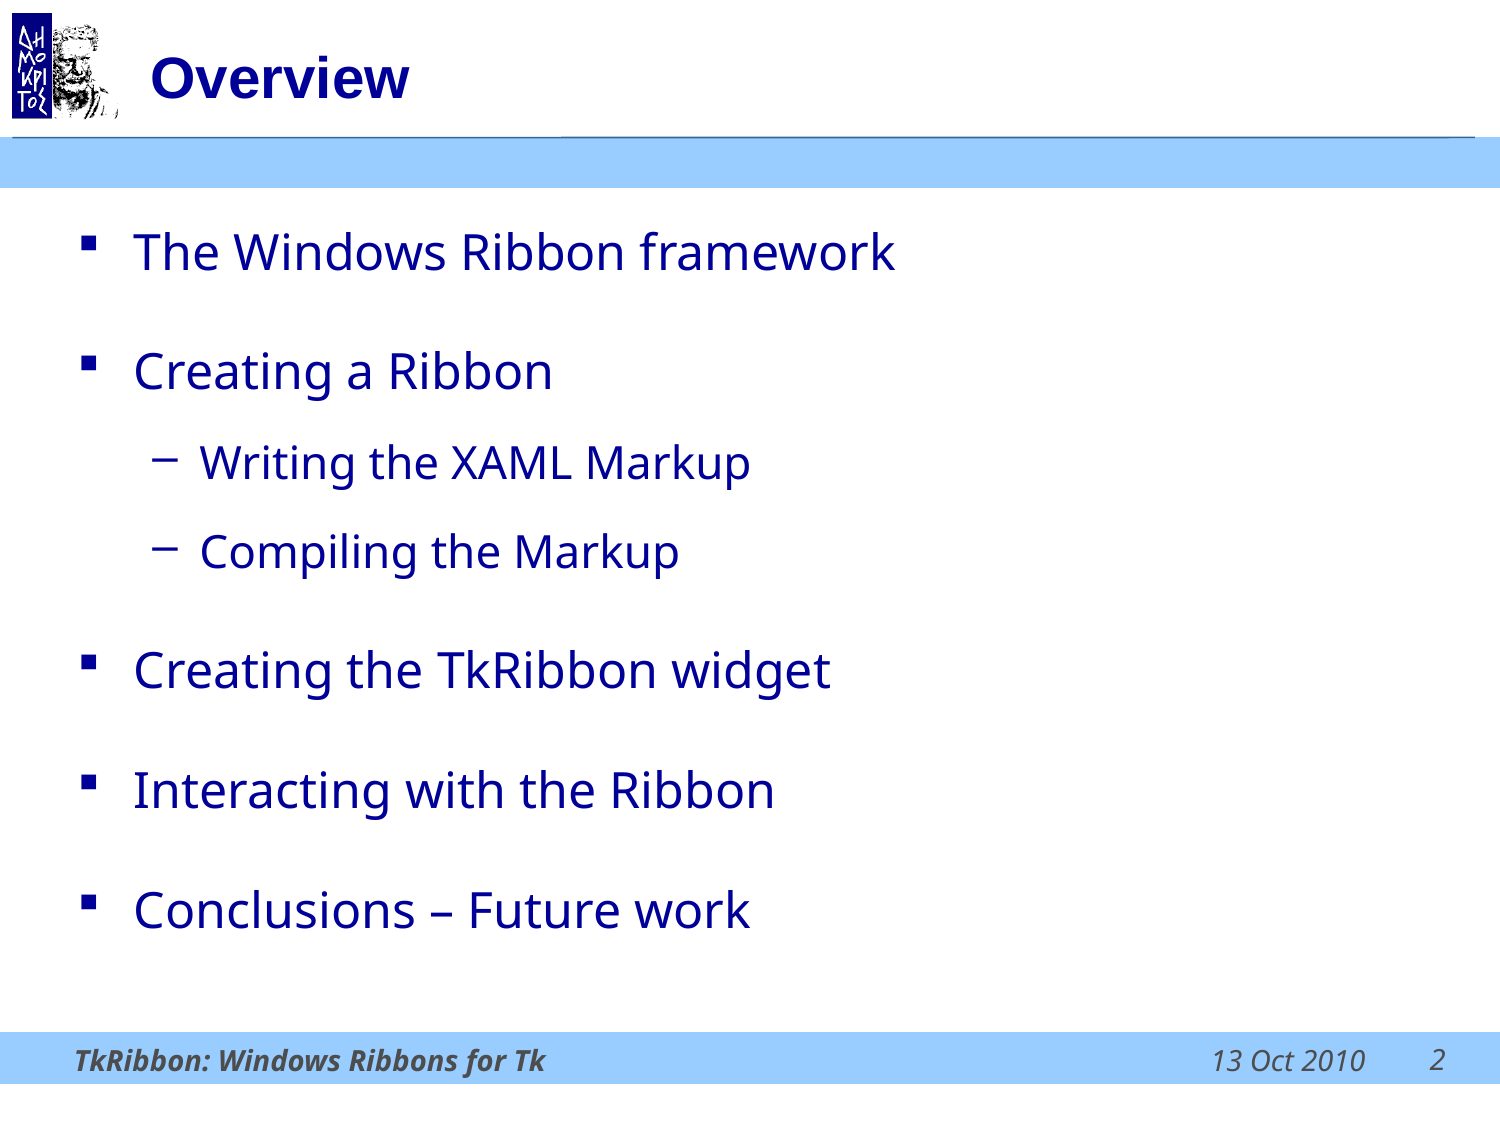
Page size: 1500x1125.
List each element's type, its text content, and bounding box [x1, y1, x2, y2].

picture [11, 13, 118, 120]
slide_number 2 [1399, 1033, 1476, 1084]
footer TkRibbon: Windows Ribbons for Tk [58, 1034, 1190, 1086]
title Overview [135, 12, 1476, 138]
list The Windows Ribbon framework Creating a Ribbon Writing the XAML Markup Compiling the Markup Creating the TkRibbon widget Interacting with the Ribbon Conclusions – Future work [62, 212, 1438, 1001]
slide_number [1190, 1034, 1381, 1086]
